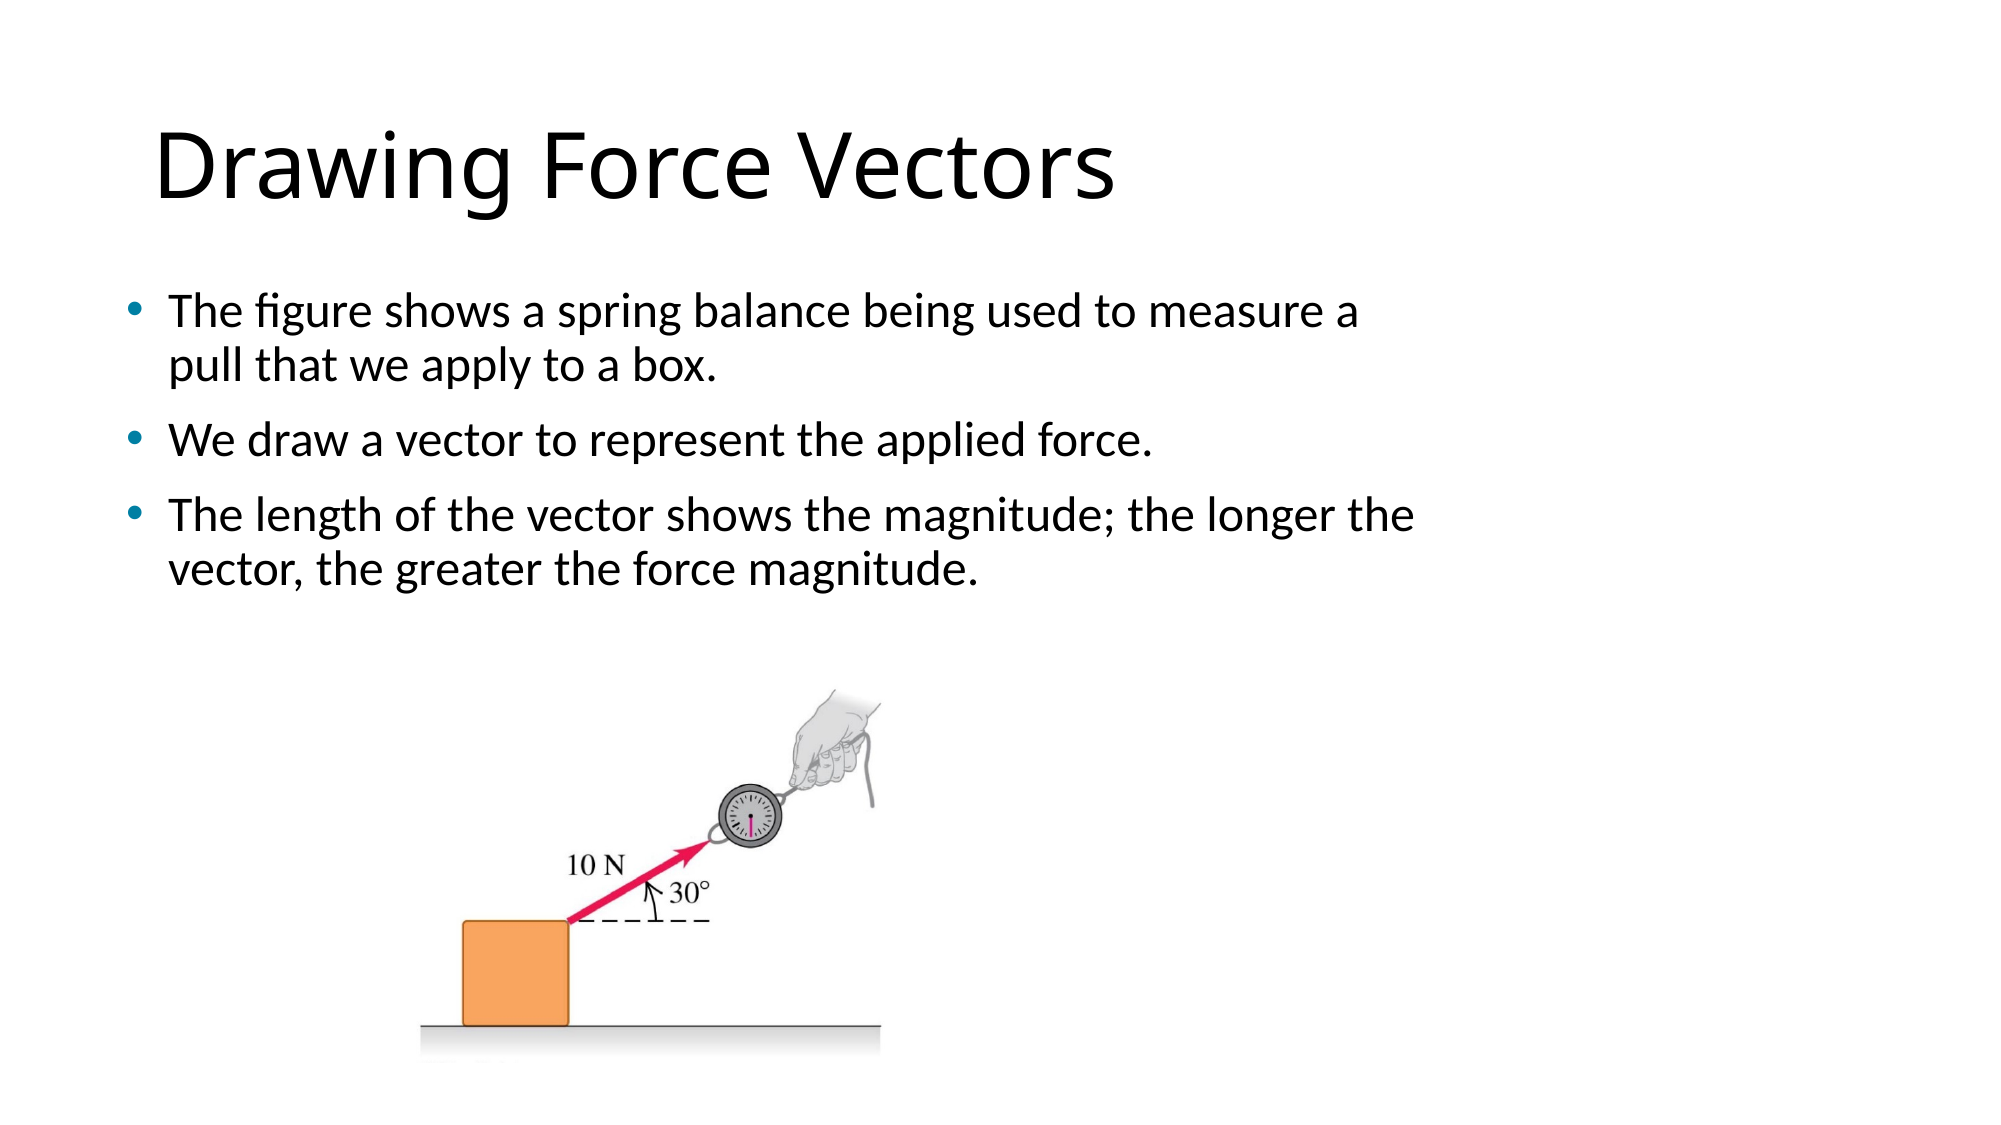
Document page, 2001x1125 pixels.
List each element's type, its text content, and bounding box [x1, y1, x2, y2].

list The figure shows a spring balance being used to measure a pull that we apply to a box. We draw a vector to represent the applied force. The length of the vector shows the magnitude; the longer the vector, the greater the force magnitude. [111, 276, 1462, 652]
picture [416, 679, 889, 1063]
title Drawing Force Vectors [137, 59, 1863, 278]
